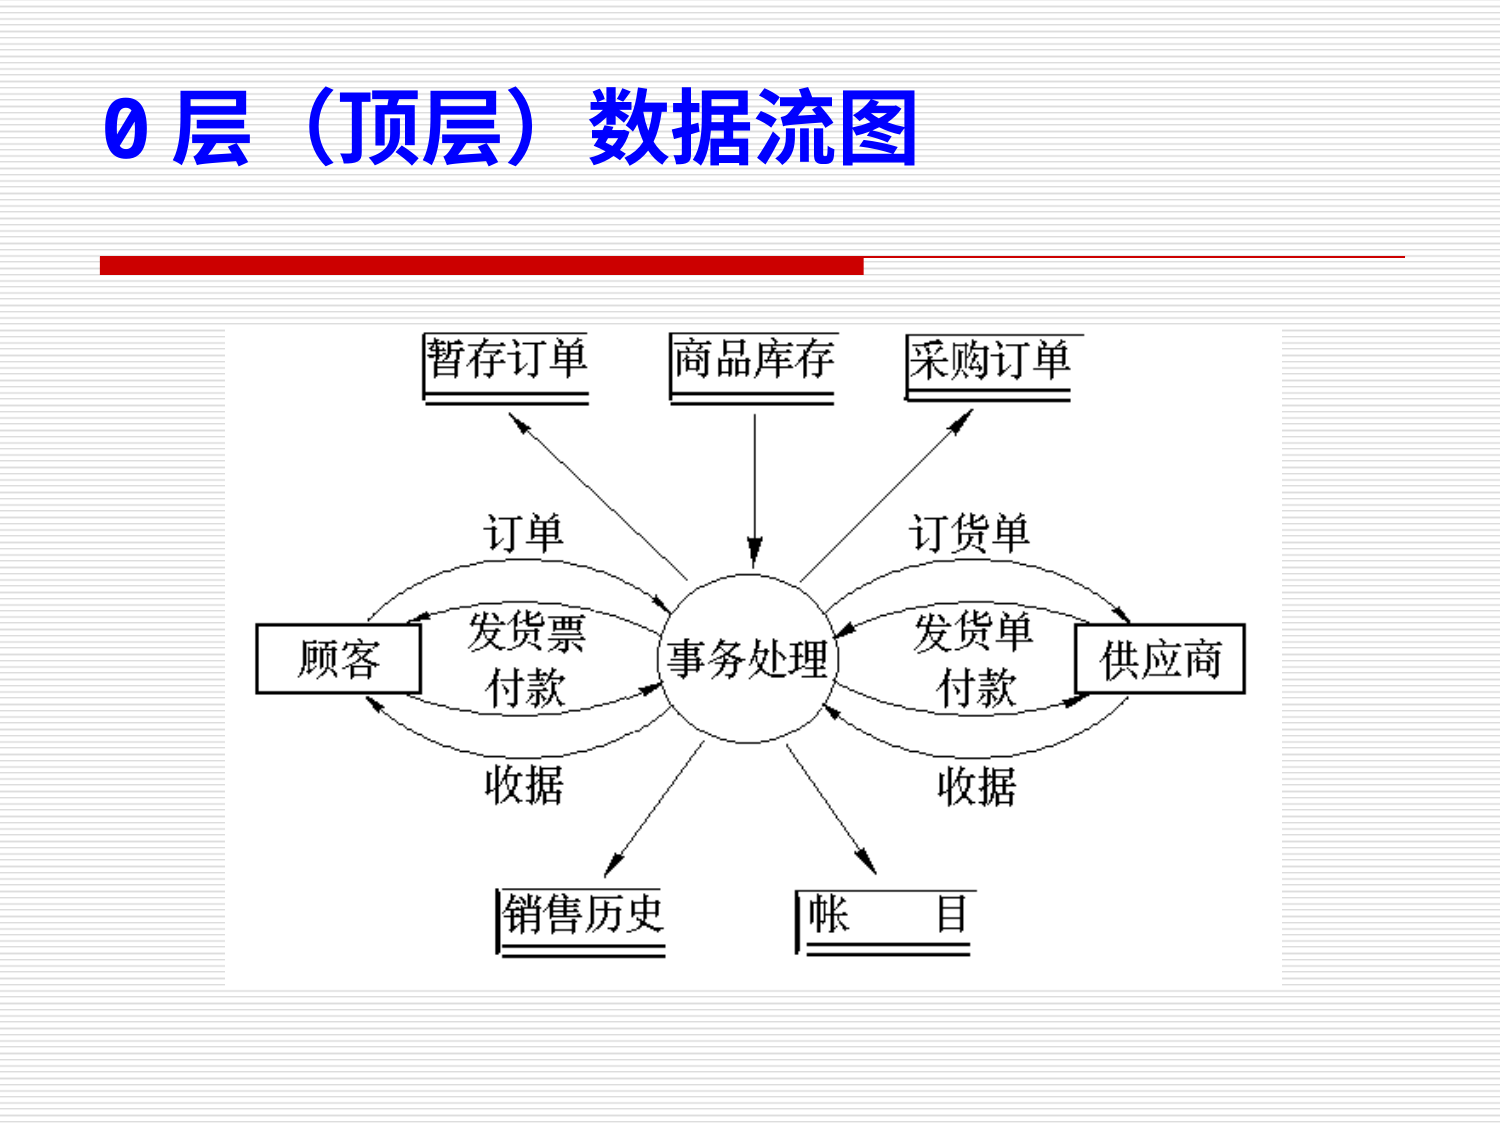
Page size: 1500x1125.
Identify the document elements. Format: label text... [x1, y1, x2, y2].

picture [0, 0, 1500, 1125]
text_box 0层（顶层）数据流图 [86, 30, 1437, 219]
